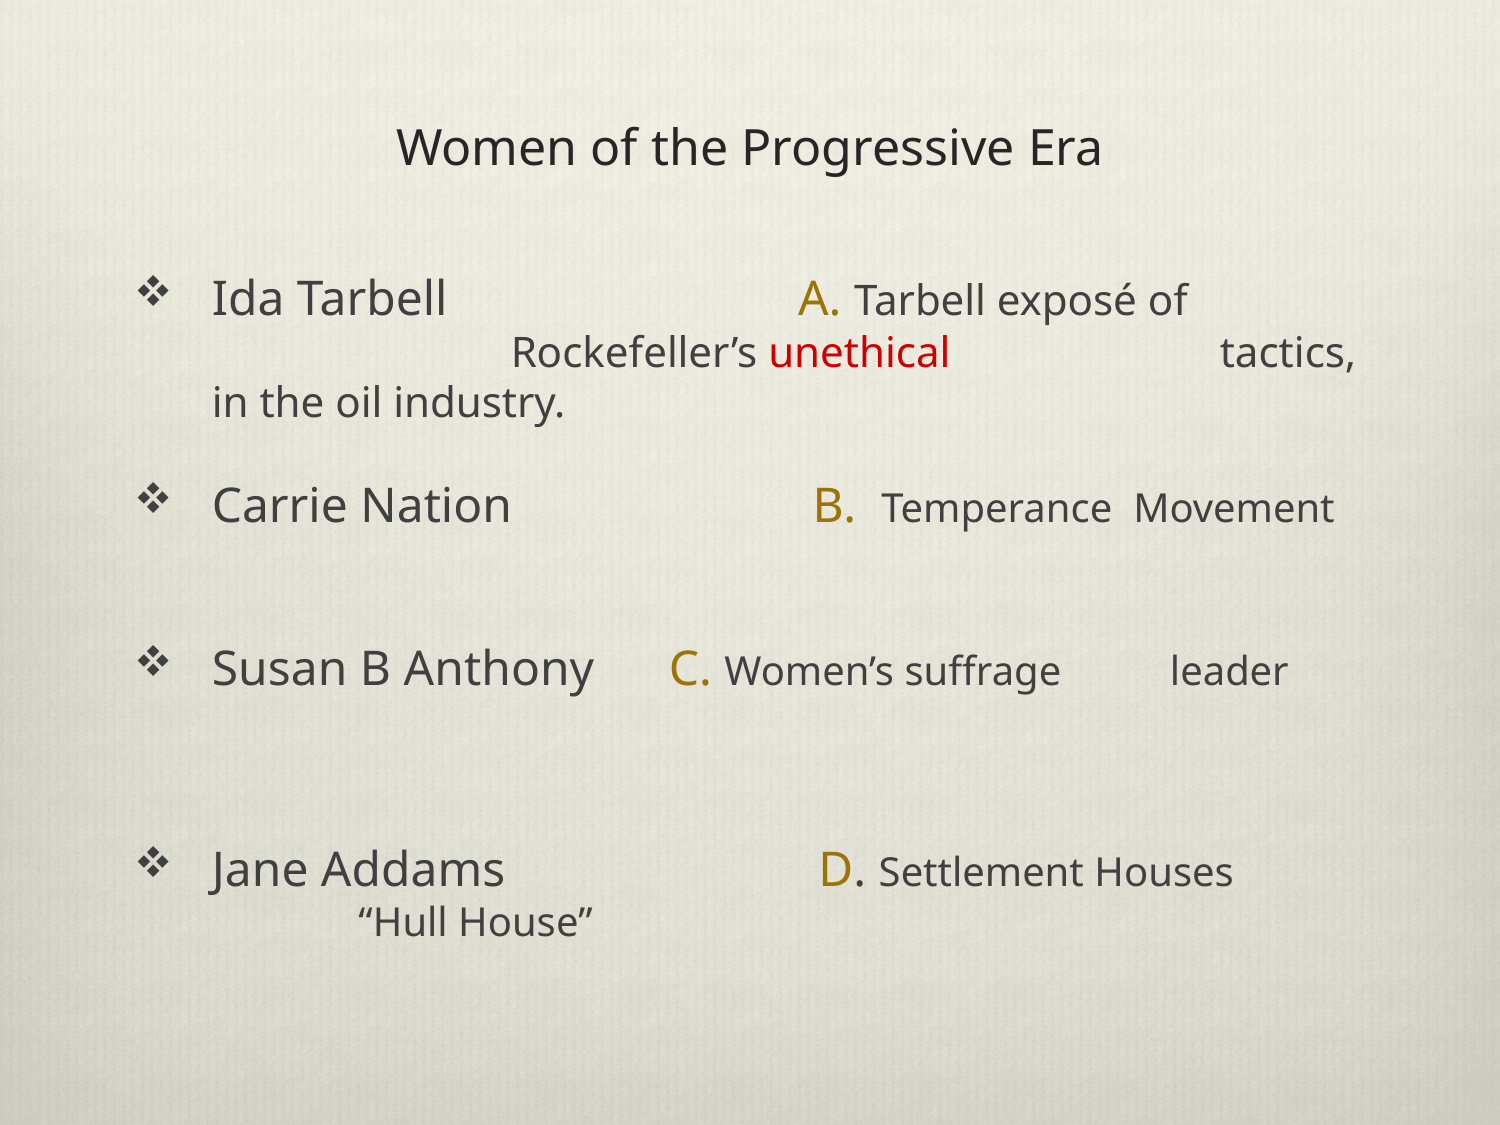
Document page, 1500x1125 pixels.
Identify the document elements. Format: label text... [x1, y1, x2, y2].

title Women of the Progressive Era [119, 51, 1381, 240]
list Ida Tarbell A. Tarbell exposé of Rockefeller’s unethical tactics, in the oil industry. Carrie Nation B. Temperance Movement Susan B Anthony C. Women’s suffrage leader Jane Addams D. Settlement Houses “Hull House” [119, 260, 1381, 1011]
